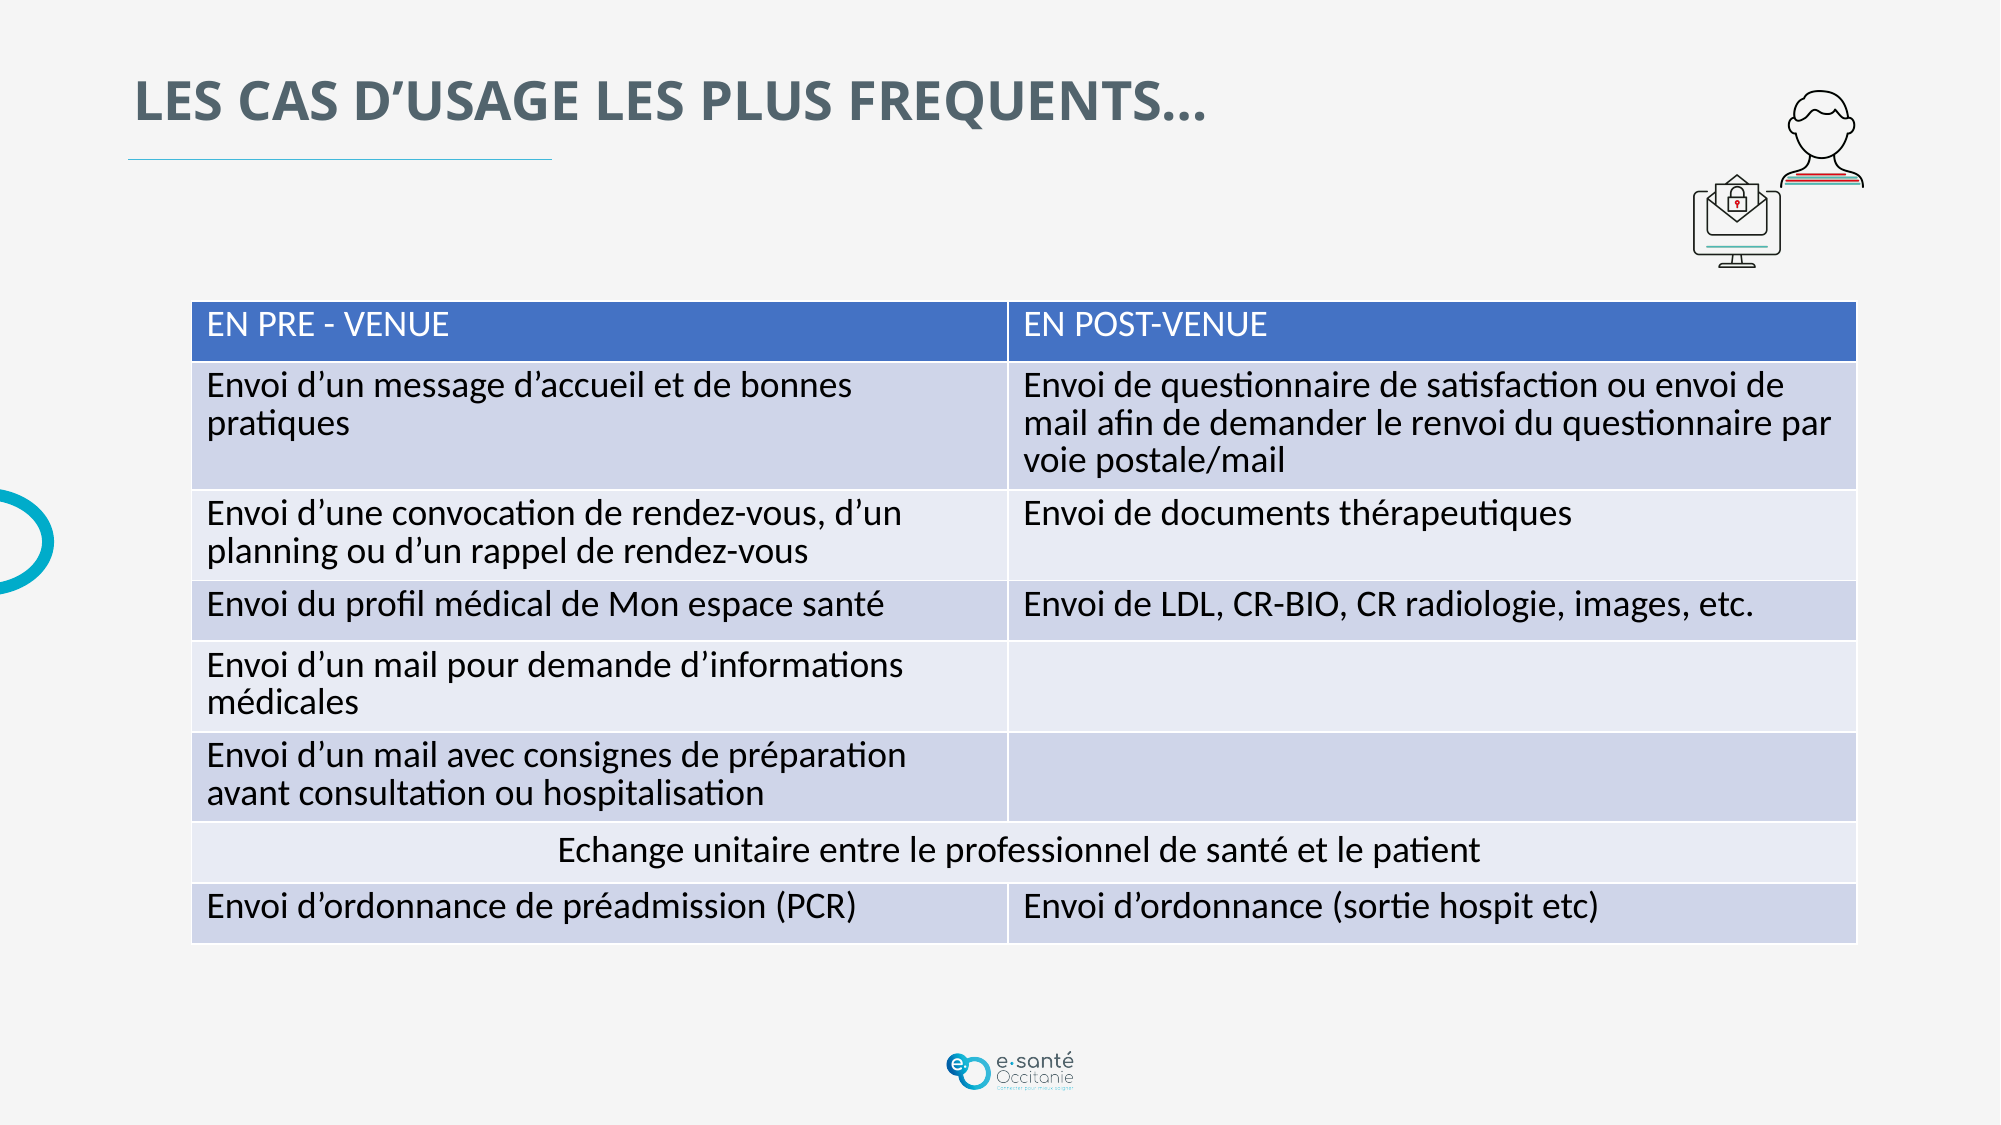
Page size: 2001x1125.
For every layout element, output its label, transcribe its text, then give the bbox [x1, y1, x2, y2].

table_cell Envoi d’ordonnance de préadmission (PCR) [192, 884, 1007, 943]
table_cell Envoi d’un mail pour demande d’informations médicales [192, 642, 1007, 731]
table_header EN PRE - VENUE [192, 302, 1007, 361]
table_cell [1009, 642, 1856, 731]
table_cell Envoi d’un mail avec consignes de préparation avant consultation ou hospitalisation [192, 733, 1007, 821]
table_cell Envoi de documents thérapeutiques [1009, 491, 1856, 580]
picture [910, 1021, 1118, 1125]
table_cell Echange unitaire entre le professionnel de santé et le patient [192, 823, 1856, 882]
title LES CAS D’USAGE LES PLUS FREQUENTS… [118, 59, 1554, 142]
table_cell Envoi d’ordonnance (sortie hospit etc) [1009, 884, 1856, 943]
table_cell Envoi d’un message d’accueil et de bonnes pratiques [192, 363, 1007, 489]
picture [1693, 90, 1864, 268]
table_cell Envoi d’une convocation de rendez-vous, d’un planning ou d’un rappel de rendez-vous [192, 491, 1007, 580]
table_header EN POST-VENUE [1009, 302, 1856, 361]
table_cell Envoi de questionnaire de satisfaction ou envoi de mail afin de demander le renvoi du questionnaire par voie postale/mail [1009, 363, 1856, 489]
table_cell Envoi de LDL, CR-BIO, CR radiologie, images, etc. [1009, 581, 1856, 640]
table_cell Envoi du profil médical de Mon espace santé [192, 581, 1007, 640]
table_cell [1009, 733, 1856, 821]
